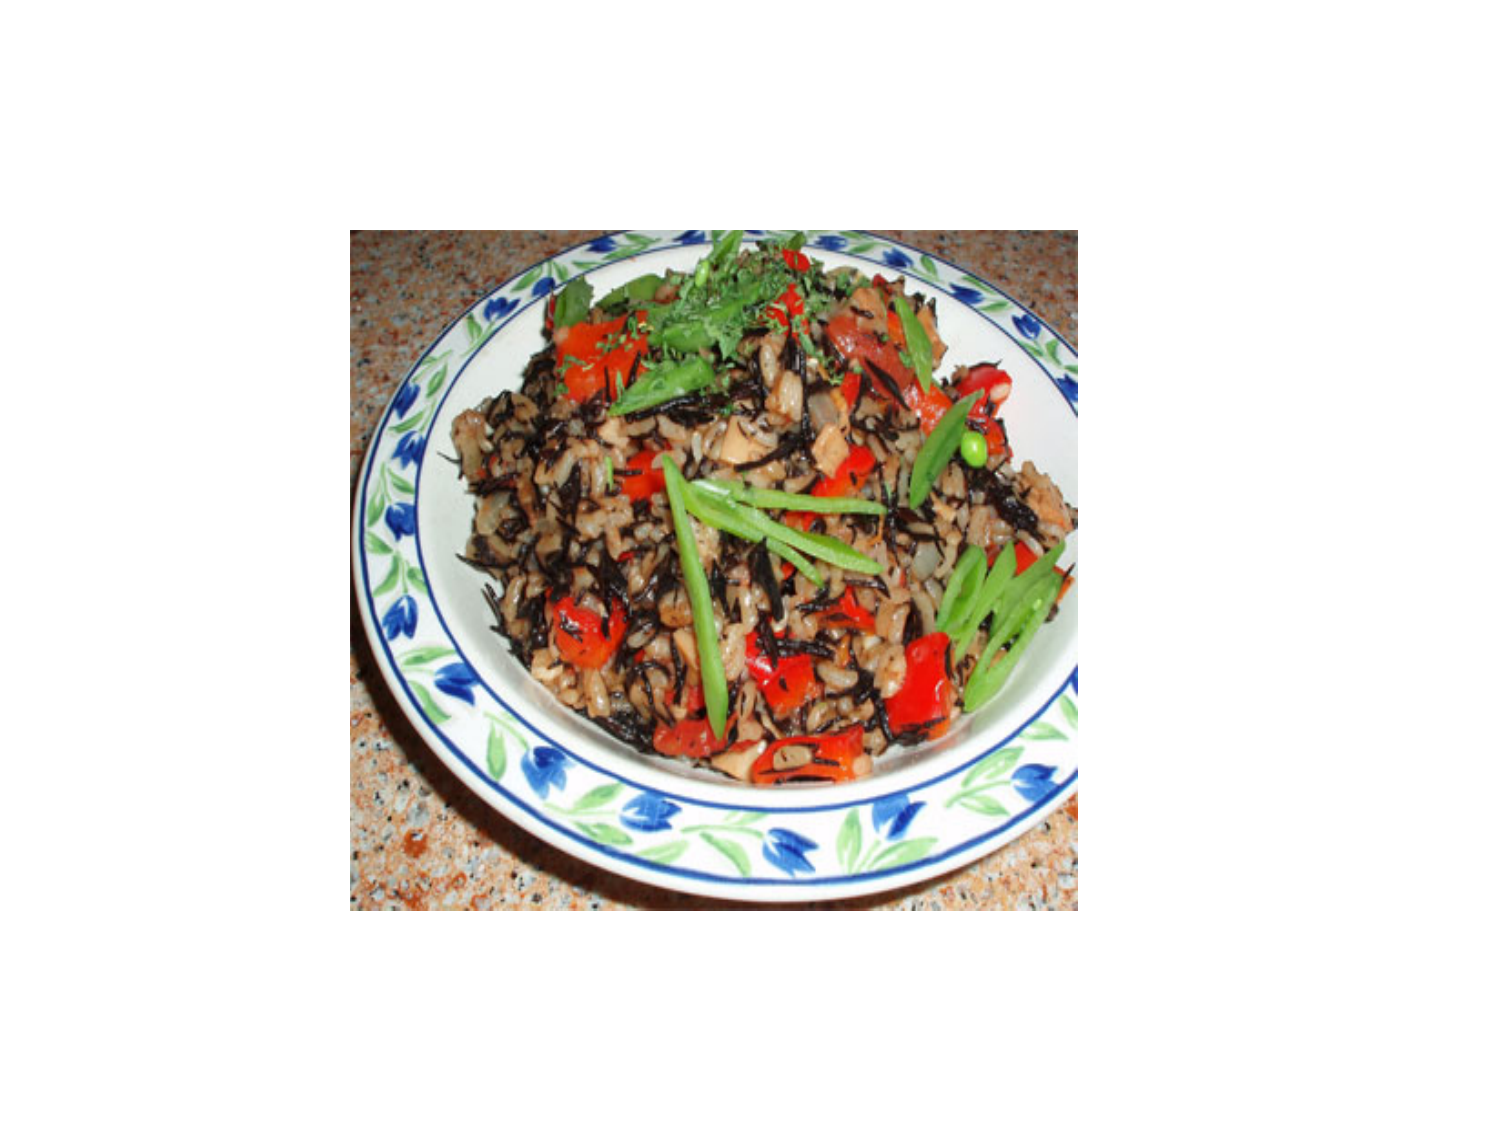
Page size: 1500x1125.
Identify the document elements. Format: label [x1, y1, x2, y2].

picture [350, 230, 1078, 911]
